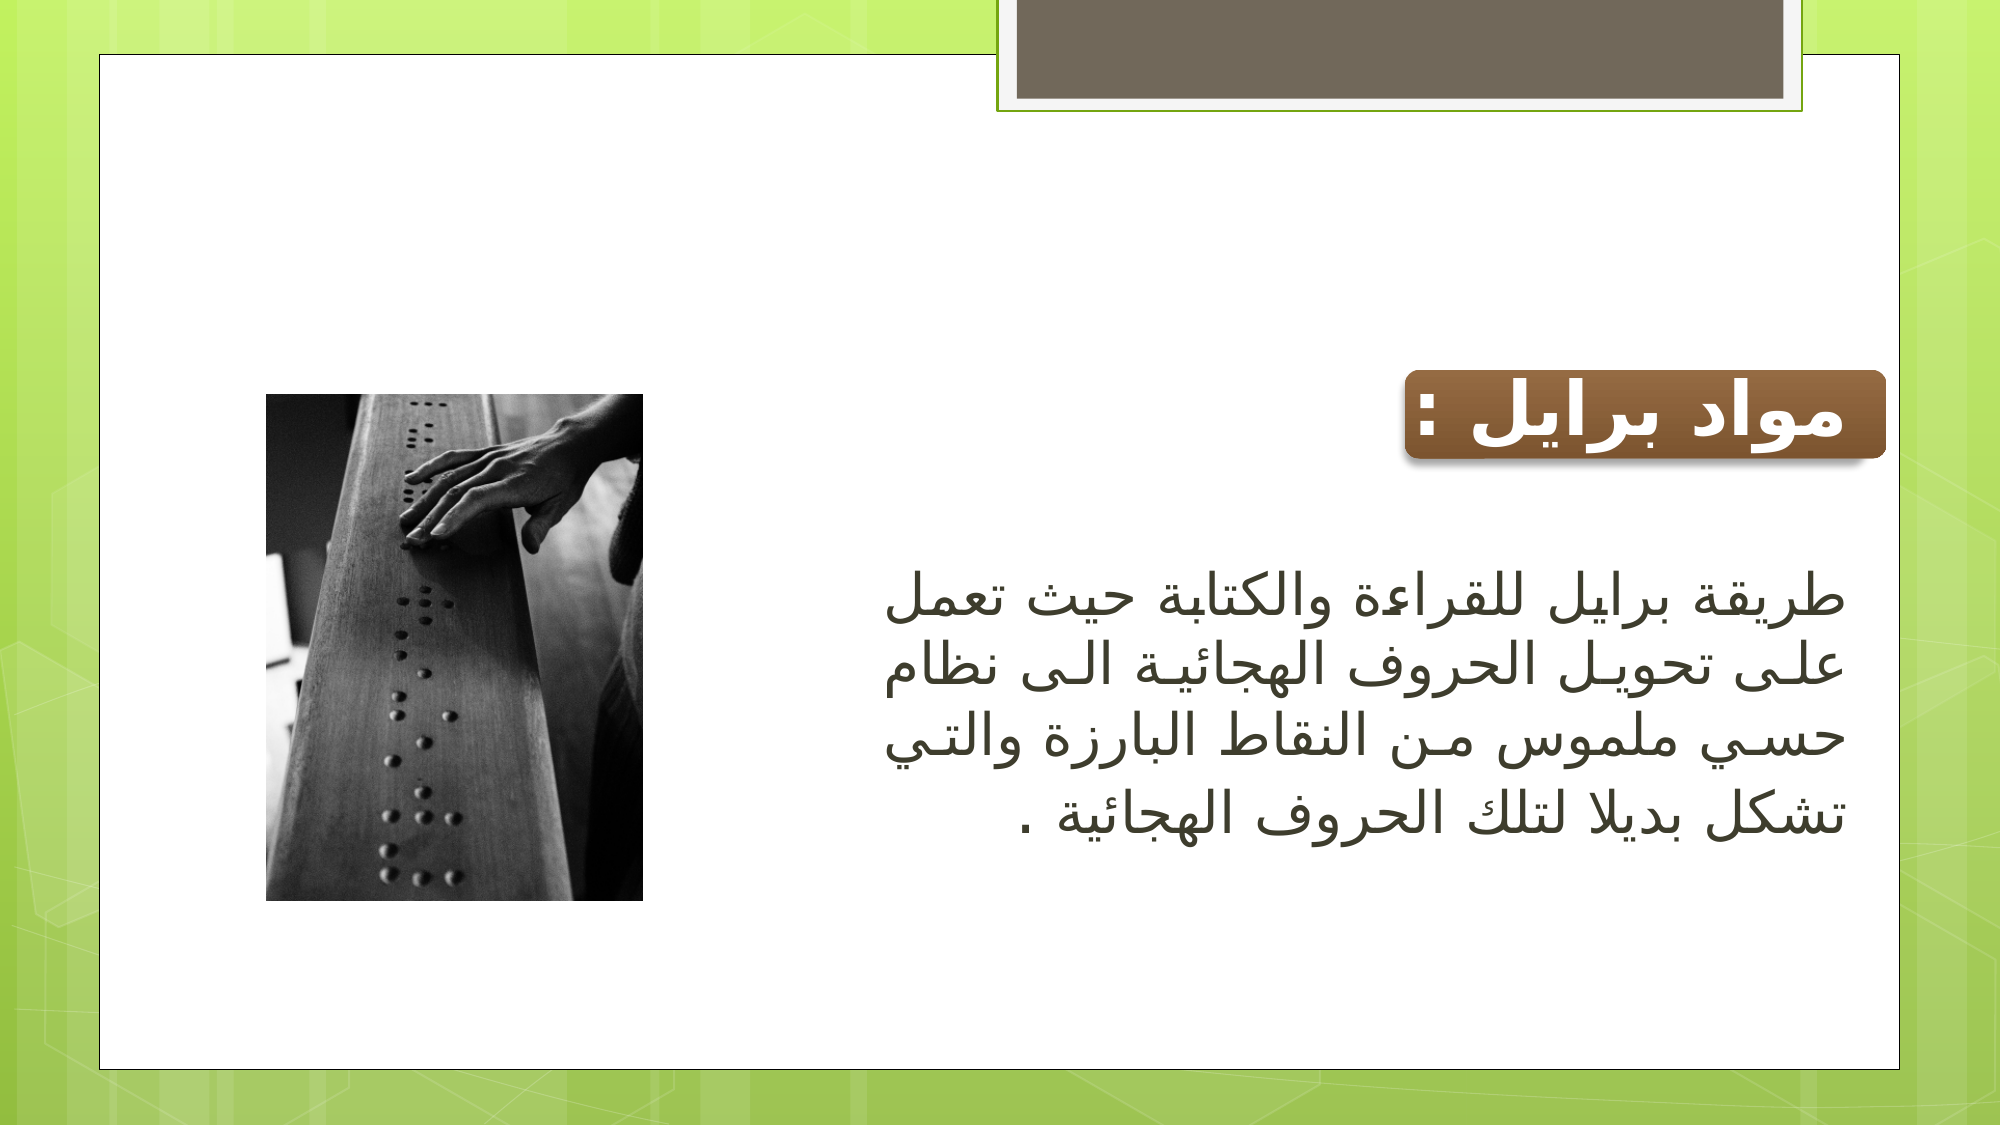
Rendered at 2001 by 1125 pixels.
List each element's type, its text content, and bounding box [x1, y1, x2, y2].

picture [265, 393, 643, 902]
list مواد برايل : طريقة برايل للقراءة والكتابة حيث تعمل على تحويل الحروف الهجائية الى نظام حسي ملموس من النقاط البارزة والتي تشكل بديلا لتلك الحروف الهجائية . [868, 352, 1864, 956]
text_box [1864, 369, 1887, 459]
